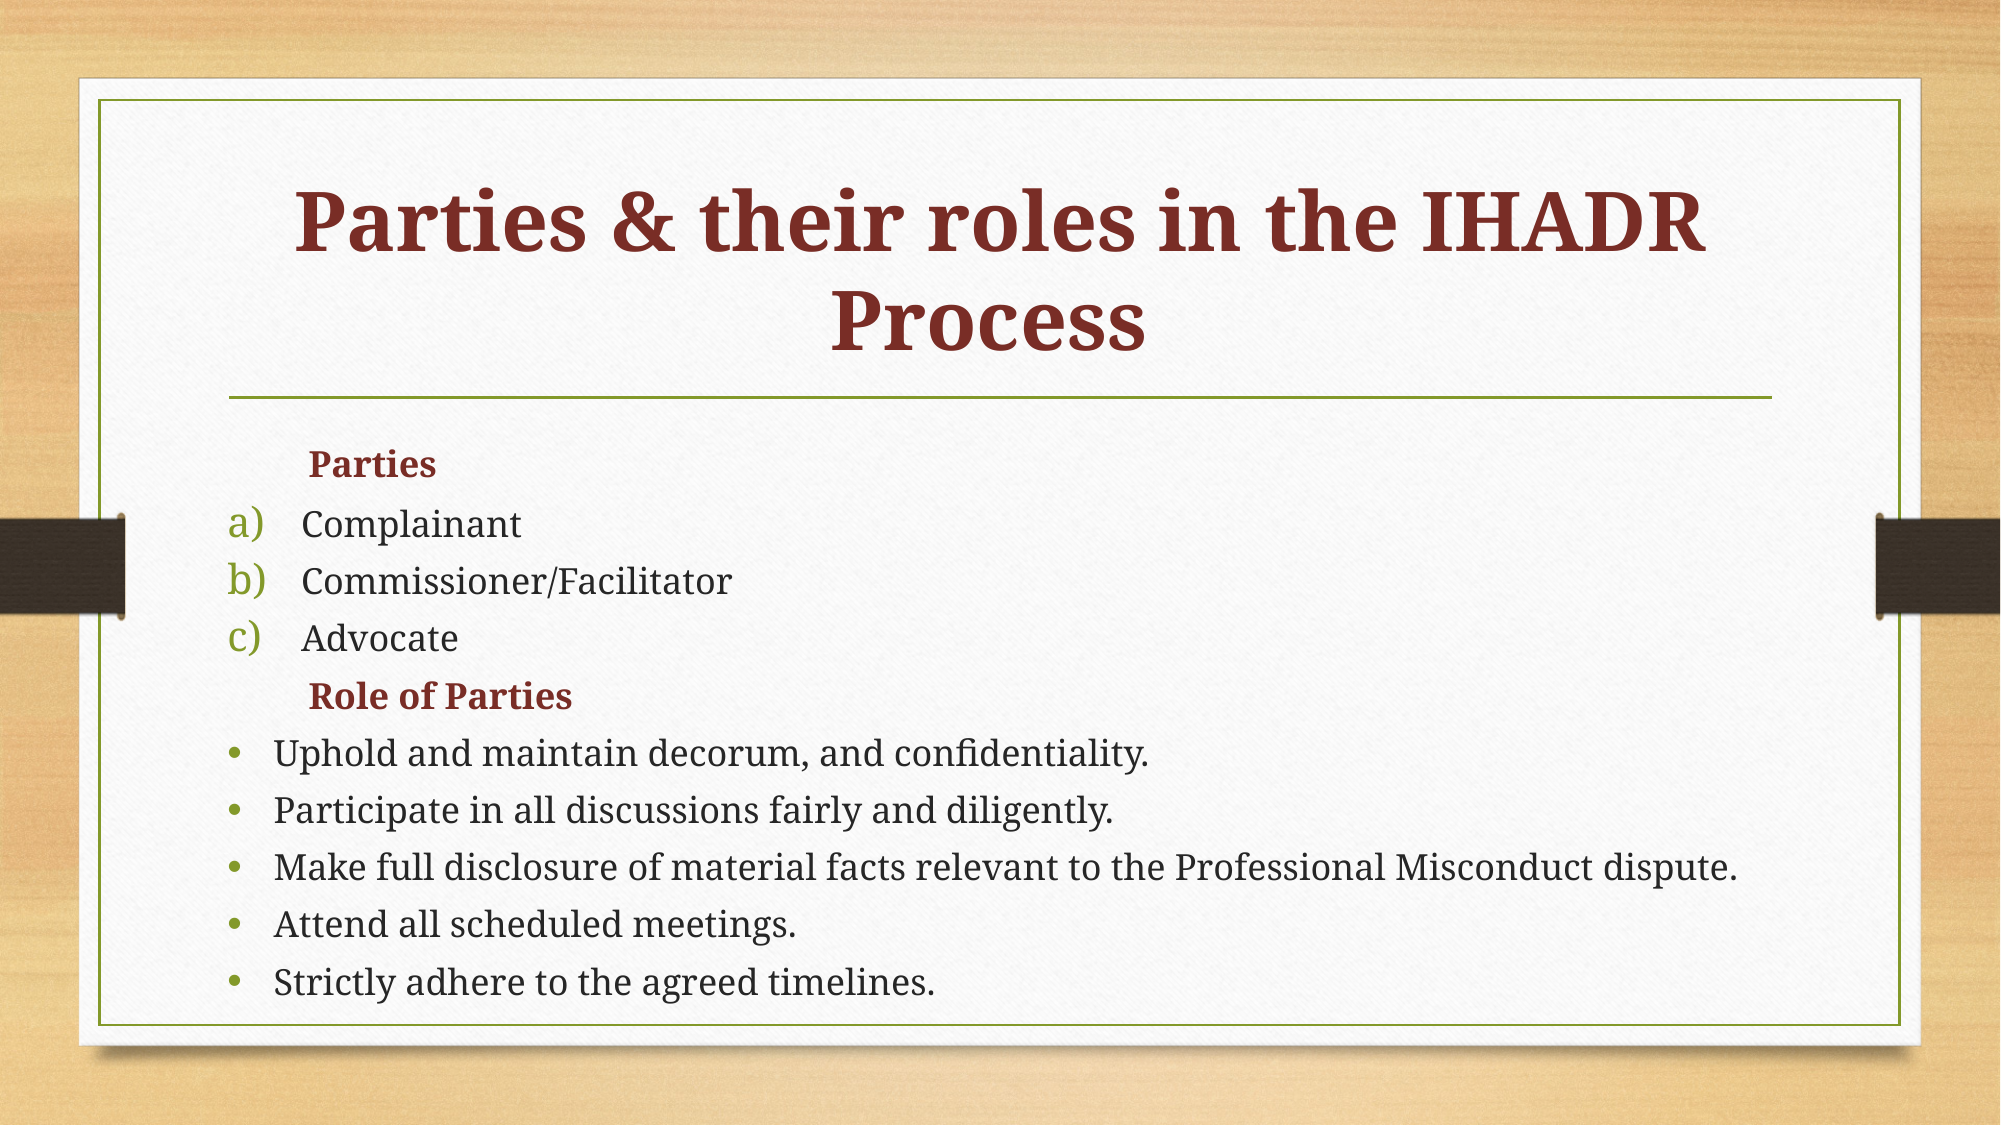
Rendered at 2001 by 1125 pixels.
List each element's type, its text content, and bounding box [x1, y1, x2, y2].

title Parties & their roles in the IHADR Process [212, 161, 1788, 375]
list Parties Complainant Commissioner/Facilitator Advocate Role of Parties Uphold and maintain decorum, and confidentiality. Participate in all discussions fairly and diligently. Make full disclosure of material facts relevant to the Professional Misconduct dispute. Attend all scheduled meetings. Strictly adhere to the agreed timelines. [212, 419, 1788, 1021]
picture [0, 0, 2001, 1125]
